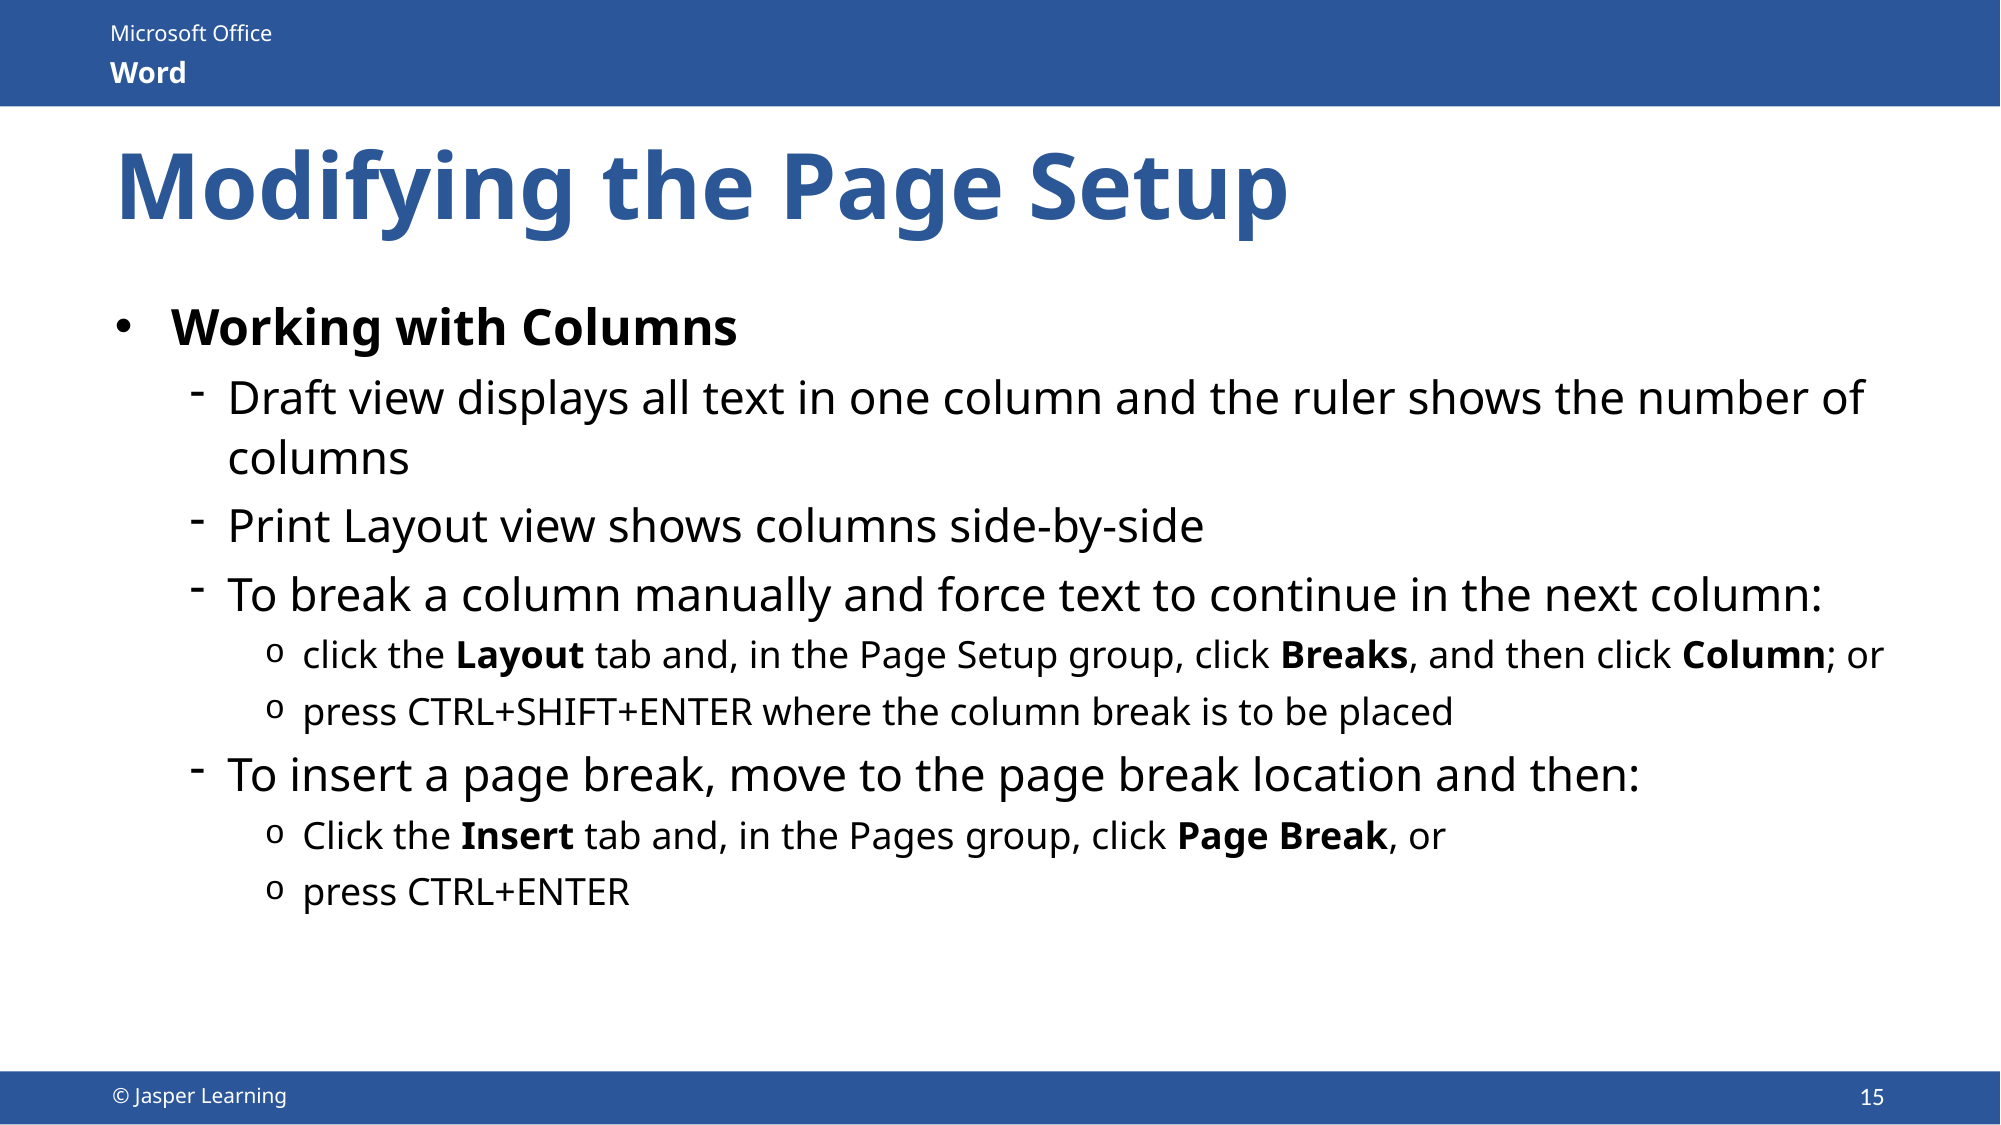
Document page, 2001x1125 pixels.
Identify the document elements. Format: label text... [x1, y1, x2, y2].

footer © Jasper Learning [97, 1076, 773, 1118]
list Working with Columns Draft view displays all text in one column and the ruler shows the number of columns Print Layout view shows columns side-by-side To break a column manually and force text to continue in the next column: click the Layout tab and, in the Page Setup group, click Breaks, and then click Column; or press CTRL+SHIFT+ENTER where the column break is to be placed To insert a page break, move to the page break location and then: Click the Insert tab and, in the Pages group, click Page Break, or press CTRL+ENTER [99, 283, 1900, 1026]
slide_number 15 [1433, 1065, 1900, 1125]
title Modifying the Page Setup [99, 118, 1866, 248]
